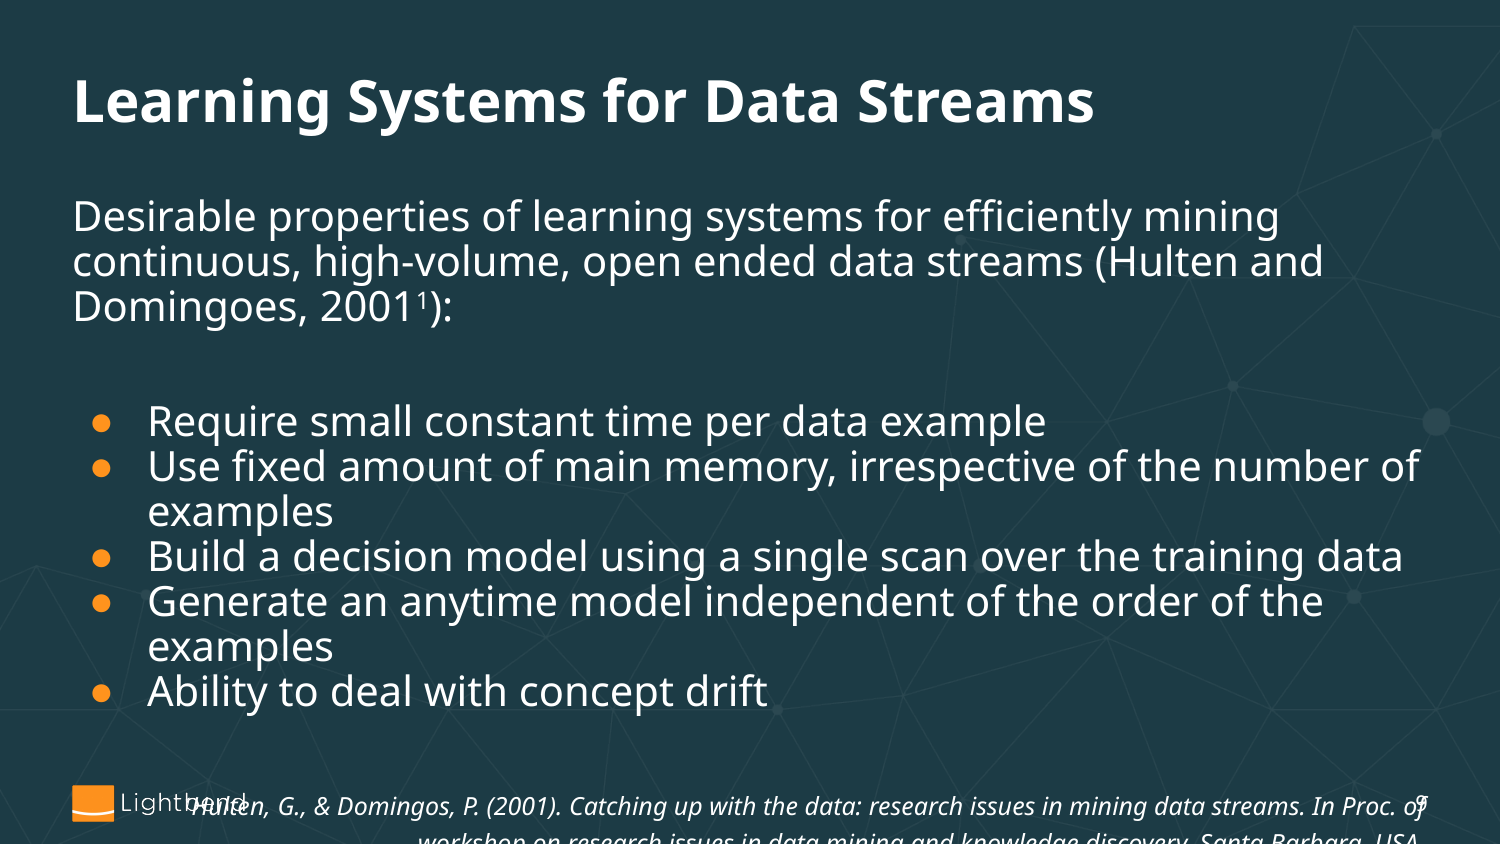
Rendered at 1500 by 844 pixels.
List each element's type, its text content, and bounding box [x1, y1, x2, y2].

list Desirable properties of learning systems for efficiently mining continuous, high-volume, open ended data streams (Hulten and Domingoes, 20011): Require small constant time per data example Use fixed amount of main memory, irrespective of the number of examples Build a decision model using a single scan over the training data Generate an anytime model independent of the order of the examples Ability to deal with concept drift 1Hulten, G., & Domingos, P. (2001). Catching up with the data: research issues in mining data streams. In Proc. of workshop on research issues in data mining and knowledge discovery, Santa Barbara, USA. [72, 195, 1428, 760]
picture [72, 785, 245, 822]
slide_number ‹#› [1090, 782, 1428, 827]
title Learning Systems for Data Streams [72, 54, 1428, 153]
